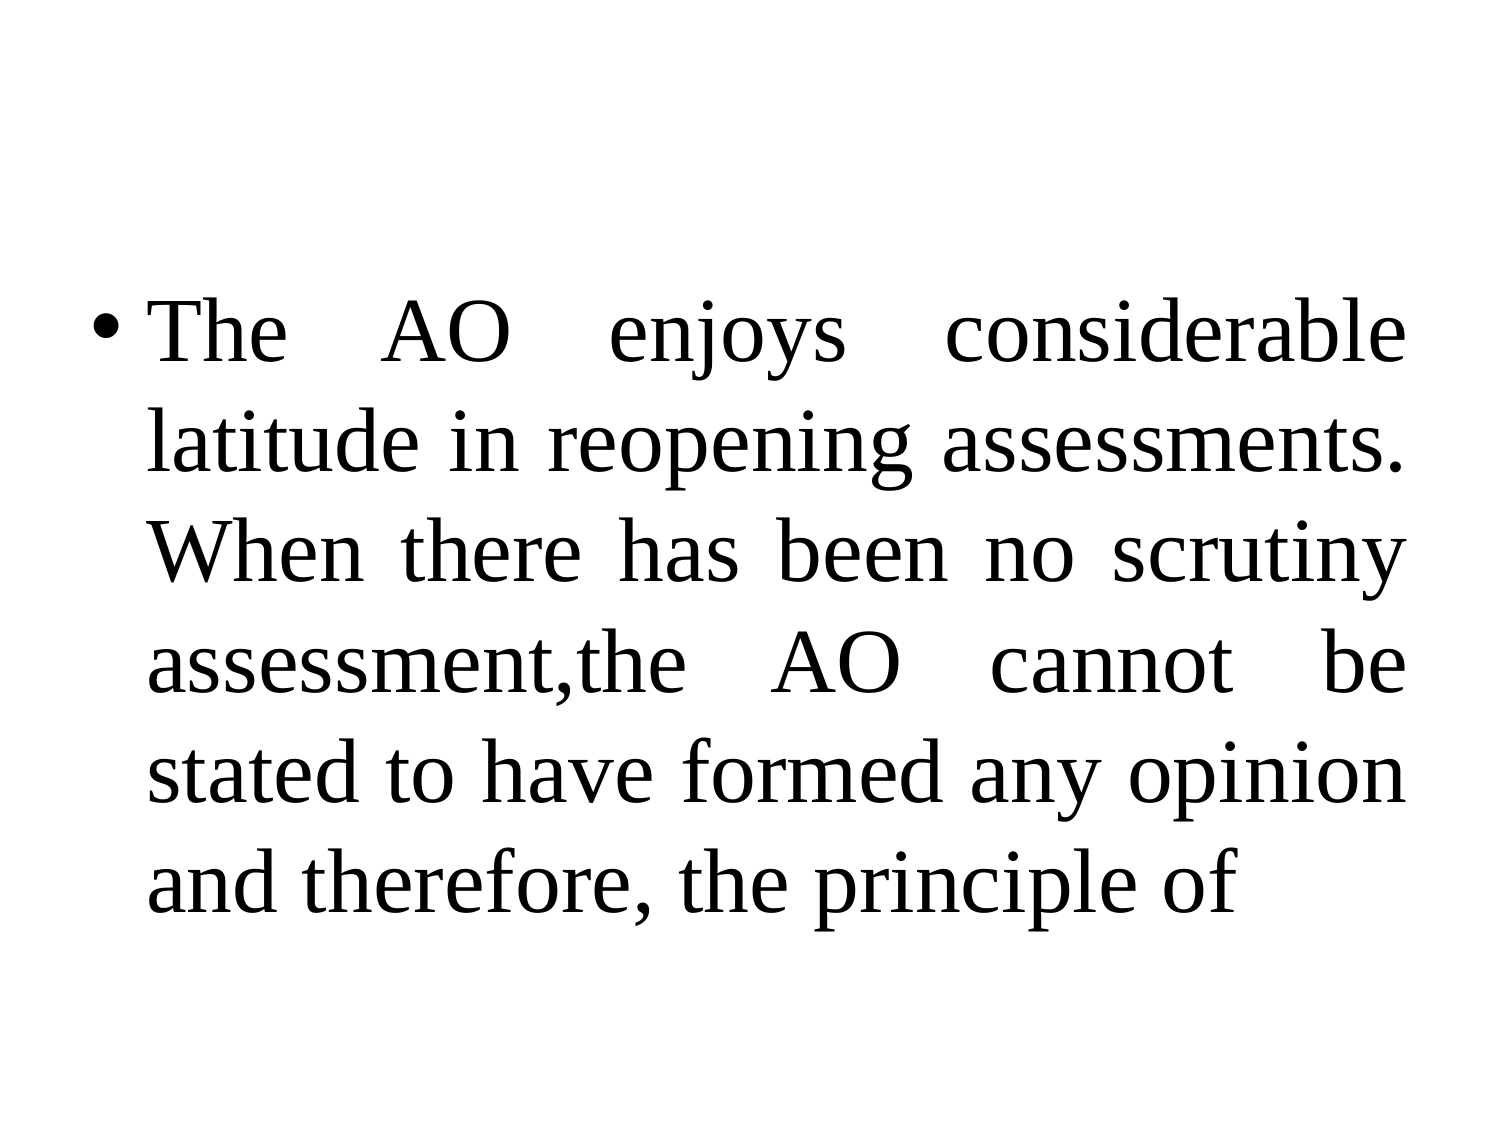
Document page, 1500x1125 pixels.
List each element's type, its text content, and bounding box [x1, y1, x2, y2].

list The AO enjoys considerable latitude in reopening assessments. When there has been no scrutiny assessment,the AO cannot be stated to have formed any opinion and therefore, the principle of [75, 262, 1425, 1005]
